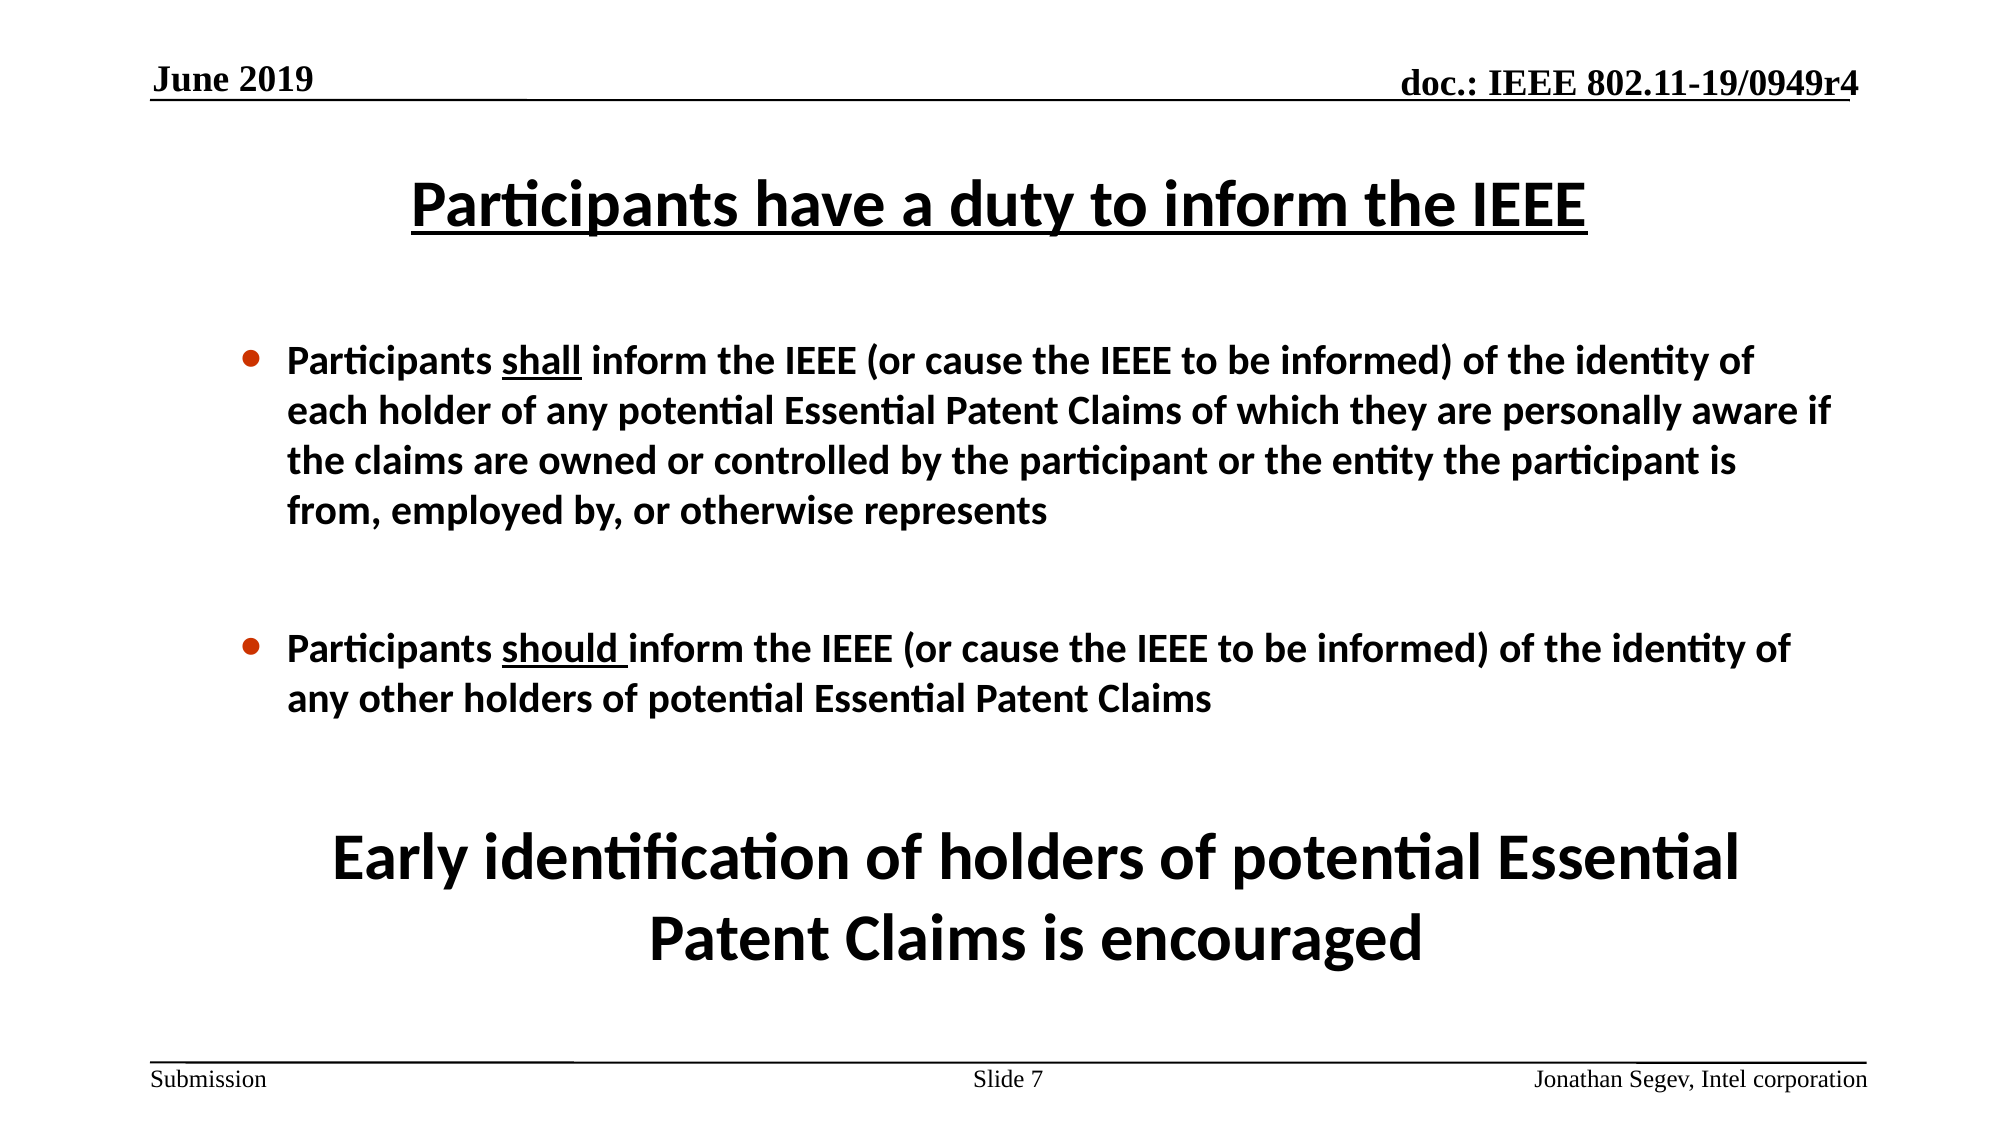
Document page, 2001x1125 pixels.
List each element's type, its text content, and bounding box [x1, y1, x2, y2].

title Participants have a duty to inform the IEEE [149, 112, 1850, 288]
slide_number Slide 7 [950, 1061, 1067, 1123]
list Participants shall inform the IEEE (or cause the IEEE to be informed) of the identity of each holder of any potential Essential Patent Claims of which they are personally aware if the claims are owned or controlled by the participant or the entity the participant is from, employed by, or otherwise represents Participants should inform the IEEE (or cause the IEEE to be informed) of the identity of any other holders of potential Essential Patent Claims Early identification of holders of potential Essential Patent Claims is encouraged [149, 324, 1850, 1000]
footer Jonathan Segev, Intel corporation [1171, 1061, 1869, 1093]
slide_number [152, 54, 563, 100]
